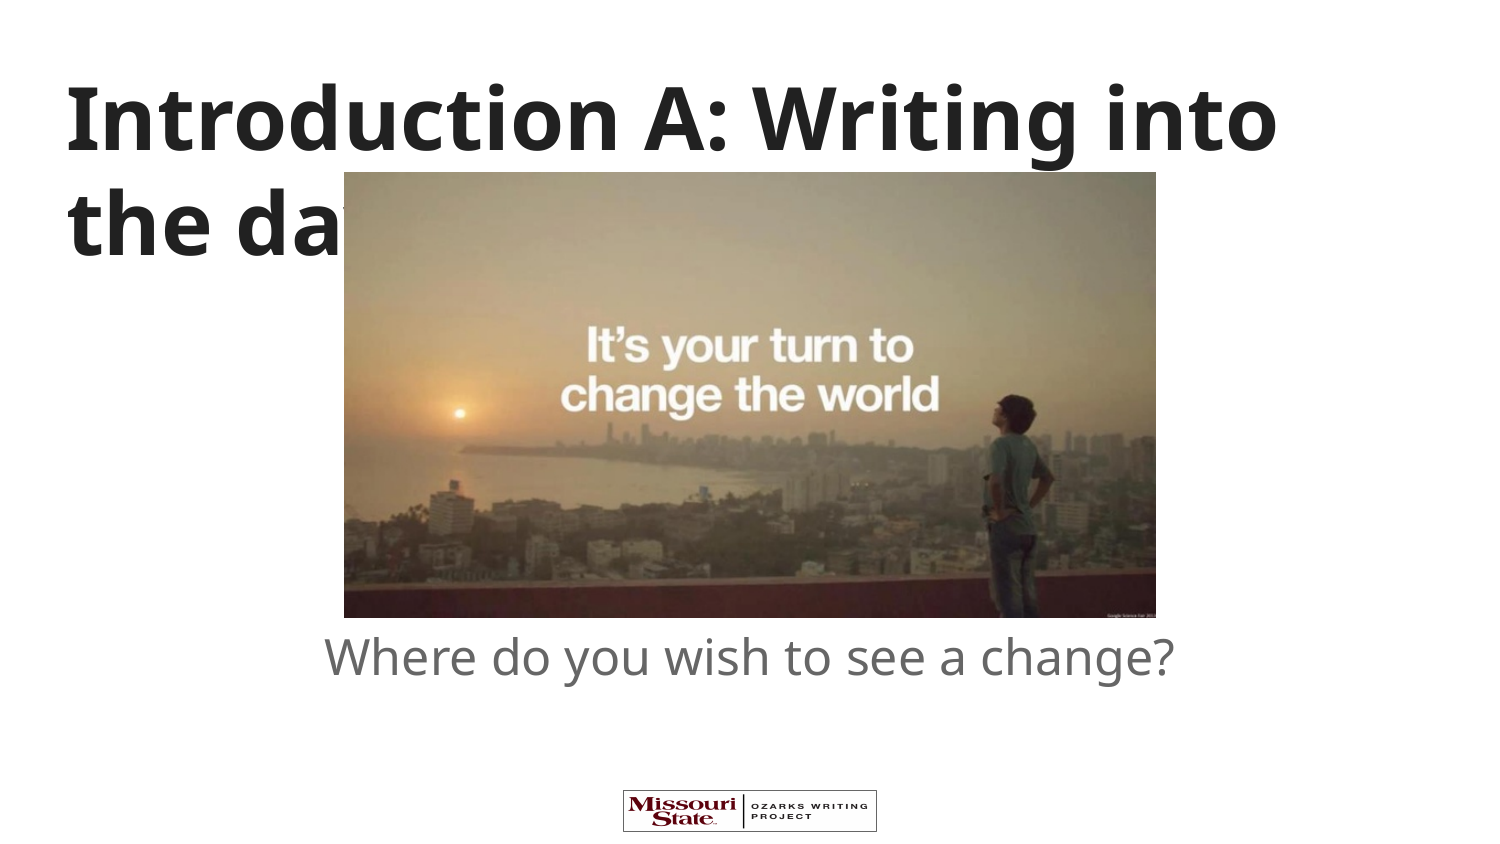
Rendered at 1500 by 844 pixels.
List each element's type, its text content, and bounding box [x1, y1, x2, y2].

title Introduction A: Writing into the day [51, 48, 1449, 180]
picture [624, 791, 876, 831]
picture [344, 172, 1156, 619]
list Where do you wish to see a change? [51, 201, 1449, 750]
